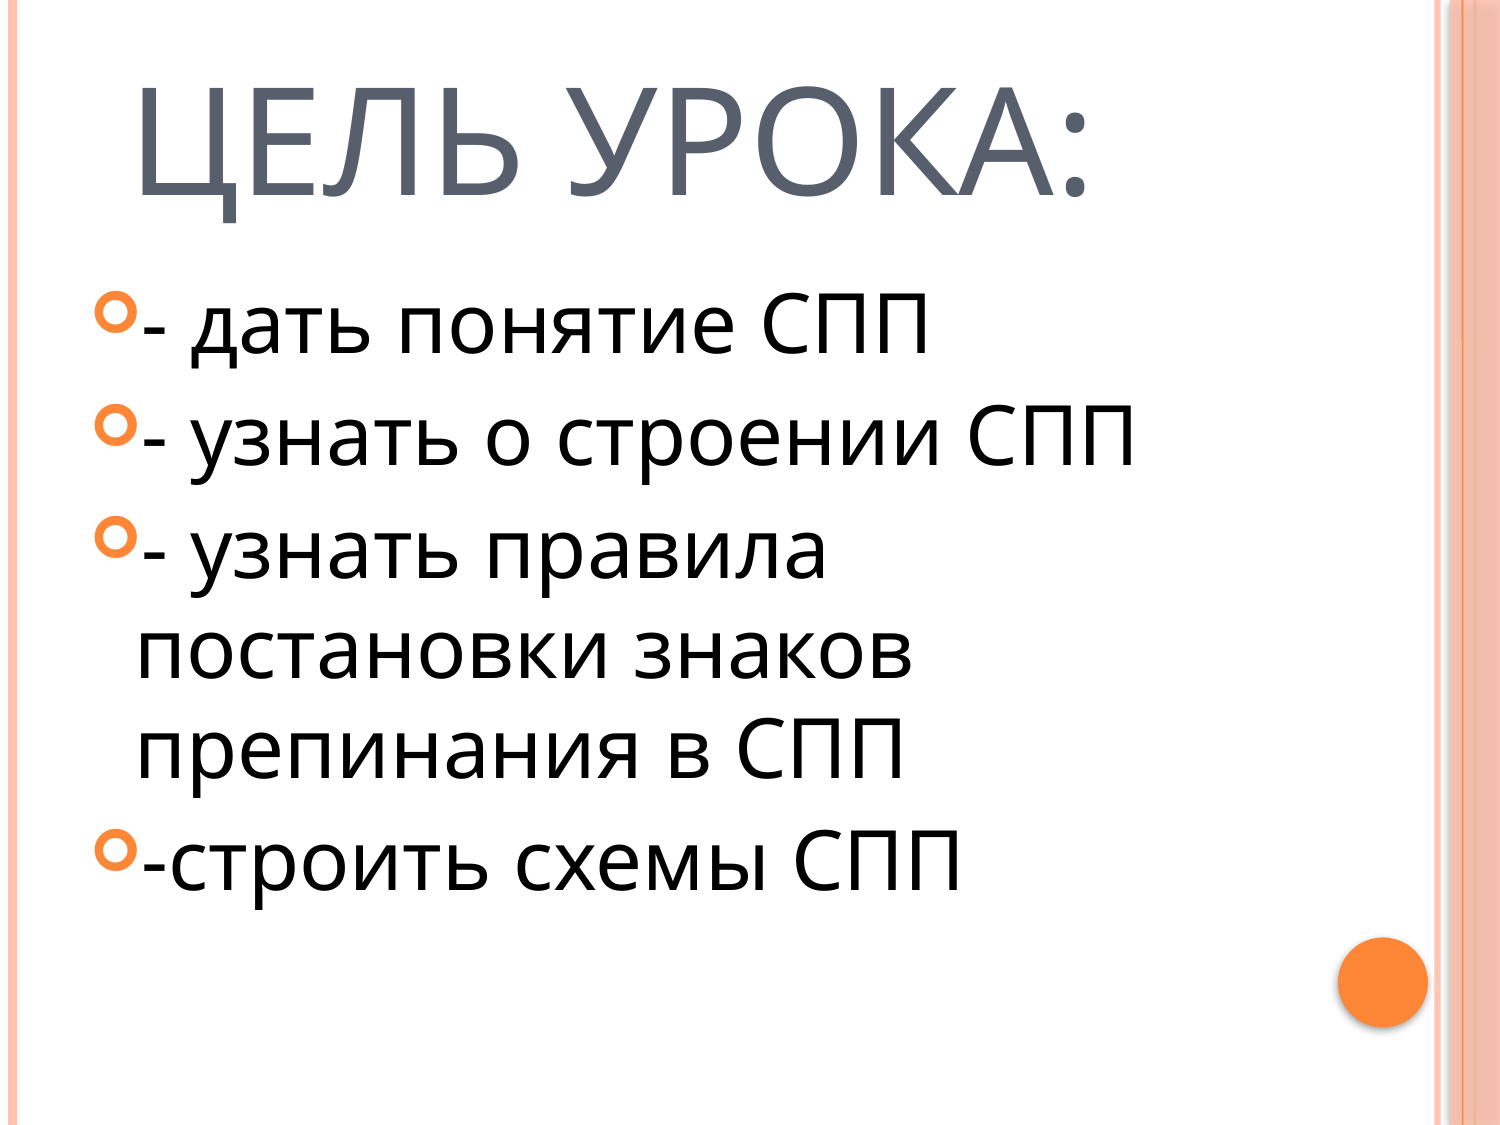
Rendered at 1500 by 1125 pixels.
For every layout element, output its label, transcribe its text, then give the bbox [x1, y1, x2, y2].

title Цель урока: [75, 45, 1300, 233]
list - дать понятие СПП - узнать о строении СПП - узнать правила постановки знаков препинания в СПП -строить схемы СПП [75, 262, 1300, 1062]
